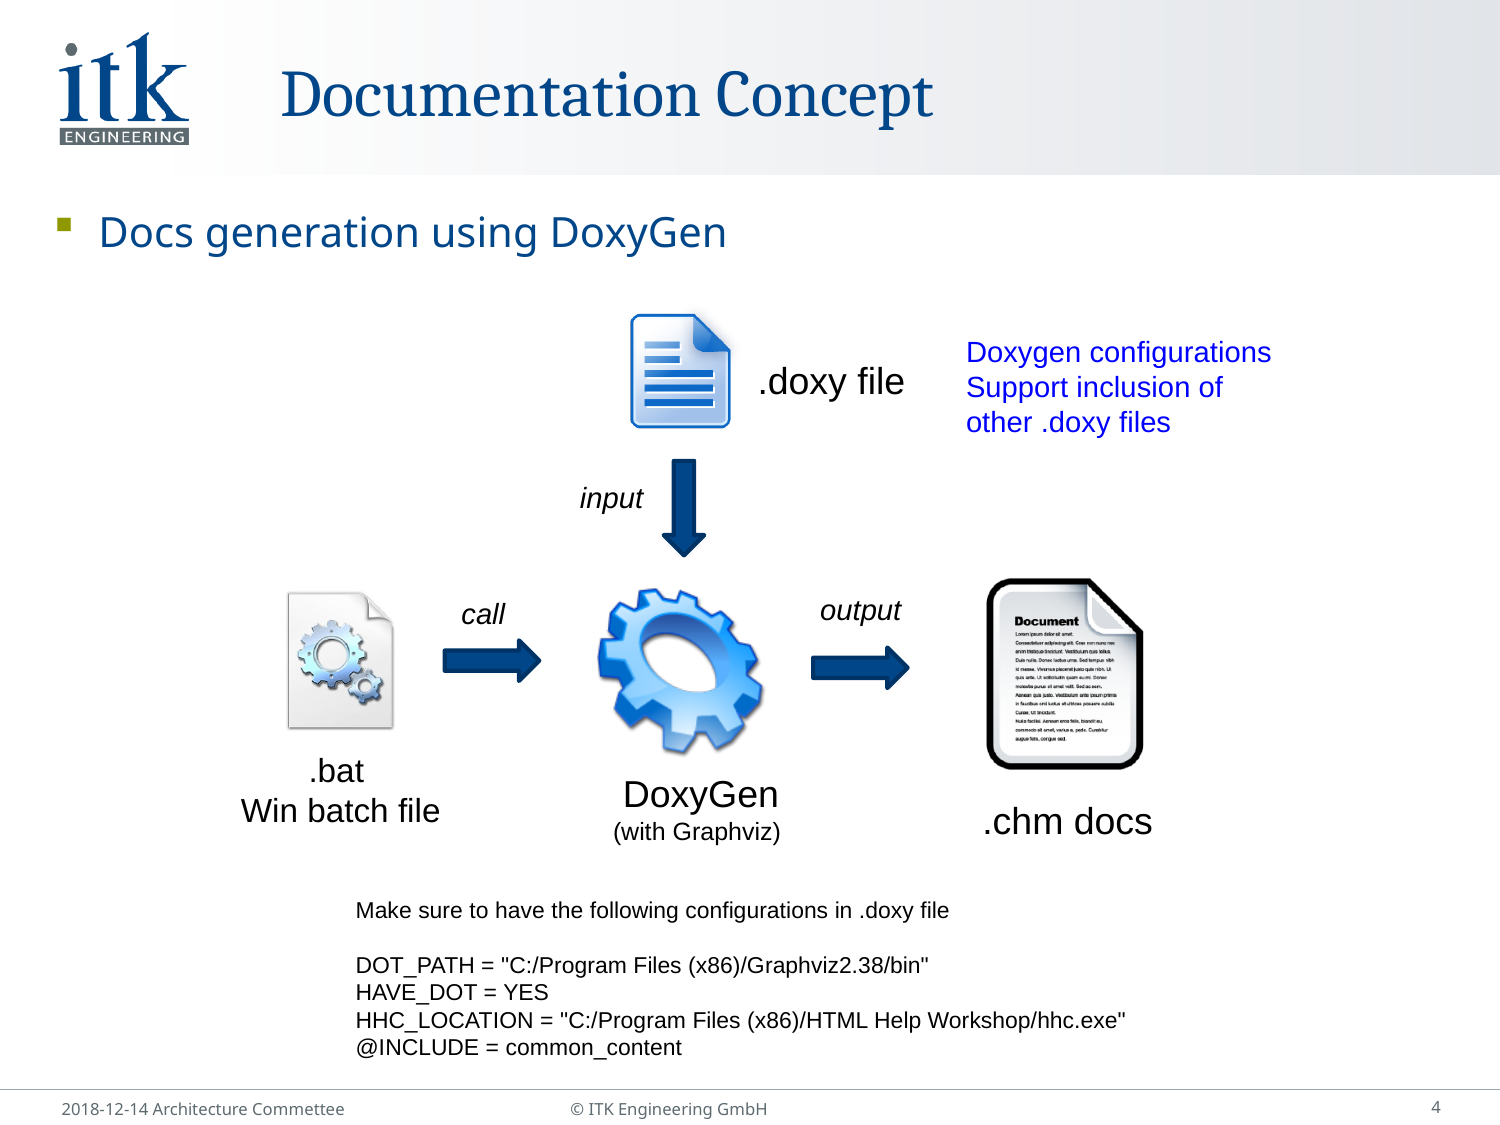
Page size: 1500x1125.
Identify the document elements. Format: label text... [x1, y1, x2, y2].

slide_number 4 [1322, 1092, 1441, 1125]
text_box Make sure to have the following configurations in .doxy file DOT_PATH = "C:/Program Files (x86)/Graphviz2.38/bin" HAVE_DOT = YES HHC_LOCATION = "C:/Program Files (x86)/HTML Help Workshop/hhc.exe" @INCLUDE = common_content [340, 888, 1188, 1068]
picture [963, 573, 1165, 775]
text_box call [446, 588, 521, 638]
picture [263, 583, 419, 738]
list Docs generation using DoxyGen [53, 197, 1441, 1060]
text_box [661, 458, 707, 558]
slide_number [46, 1092, 401, 1125]
text_box .chm docs [967, 789, 1168, 850]
text_box [442, 638, 542, 683]
text_box output [805, 583, 917, 634]
footer © ITK Engineering GmbH [442, 1092, 1058, 1125]
title Documentation Concept [265, 17, 1442, 161]
text_box .doxy file [757, 349, 921, 409]
text_box [811, 645, 910, 691]
picture [611, 301, 752, 442]
text_box input [565, 472, 659, 522]
text_box Doxygen configurations Support inclusion of other .doxy files [951, 325, 1336, 446]
picture [596, 585, 772, 762]
text_box .bat Win batch file [225, 741, 456, 837]
picture [59, 32, 189, 145]
text_box DoxyGen (with Graphviz) [598, 763, 804, 853]
